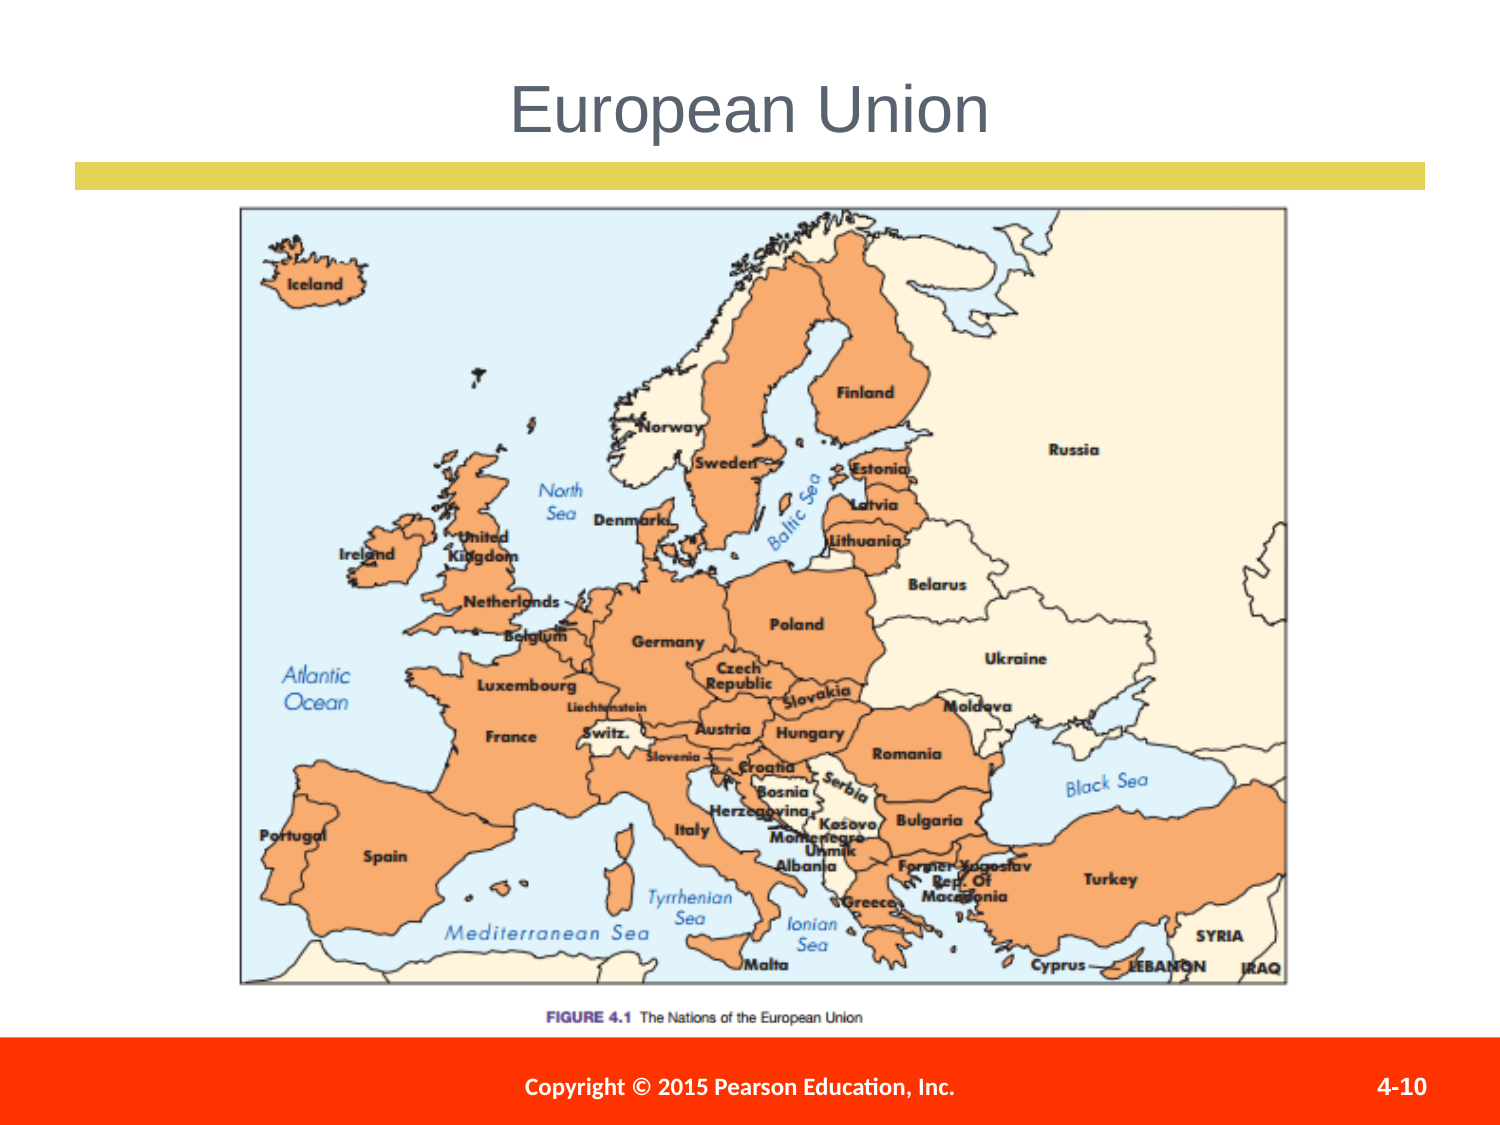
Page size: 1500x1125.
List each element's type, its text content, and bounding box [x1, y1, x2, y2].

title European Union [74, 12, 1426, 201]
picture [224, 199, 1313, 1028]
